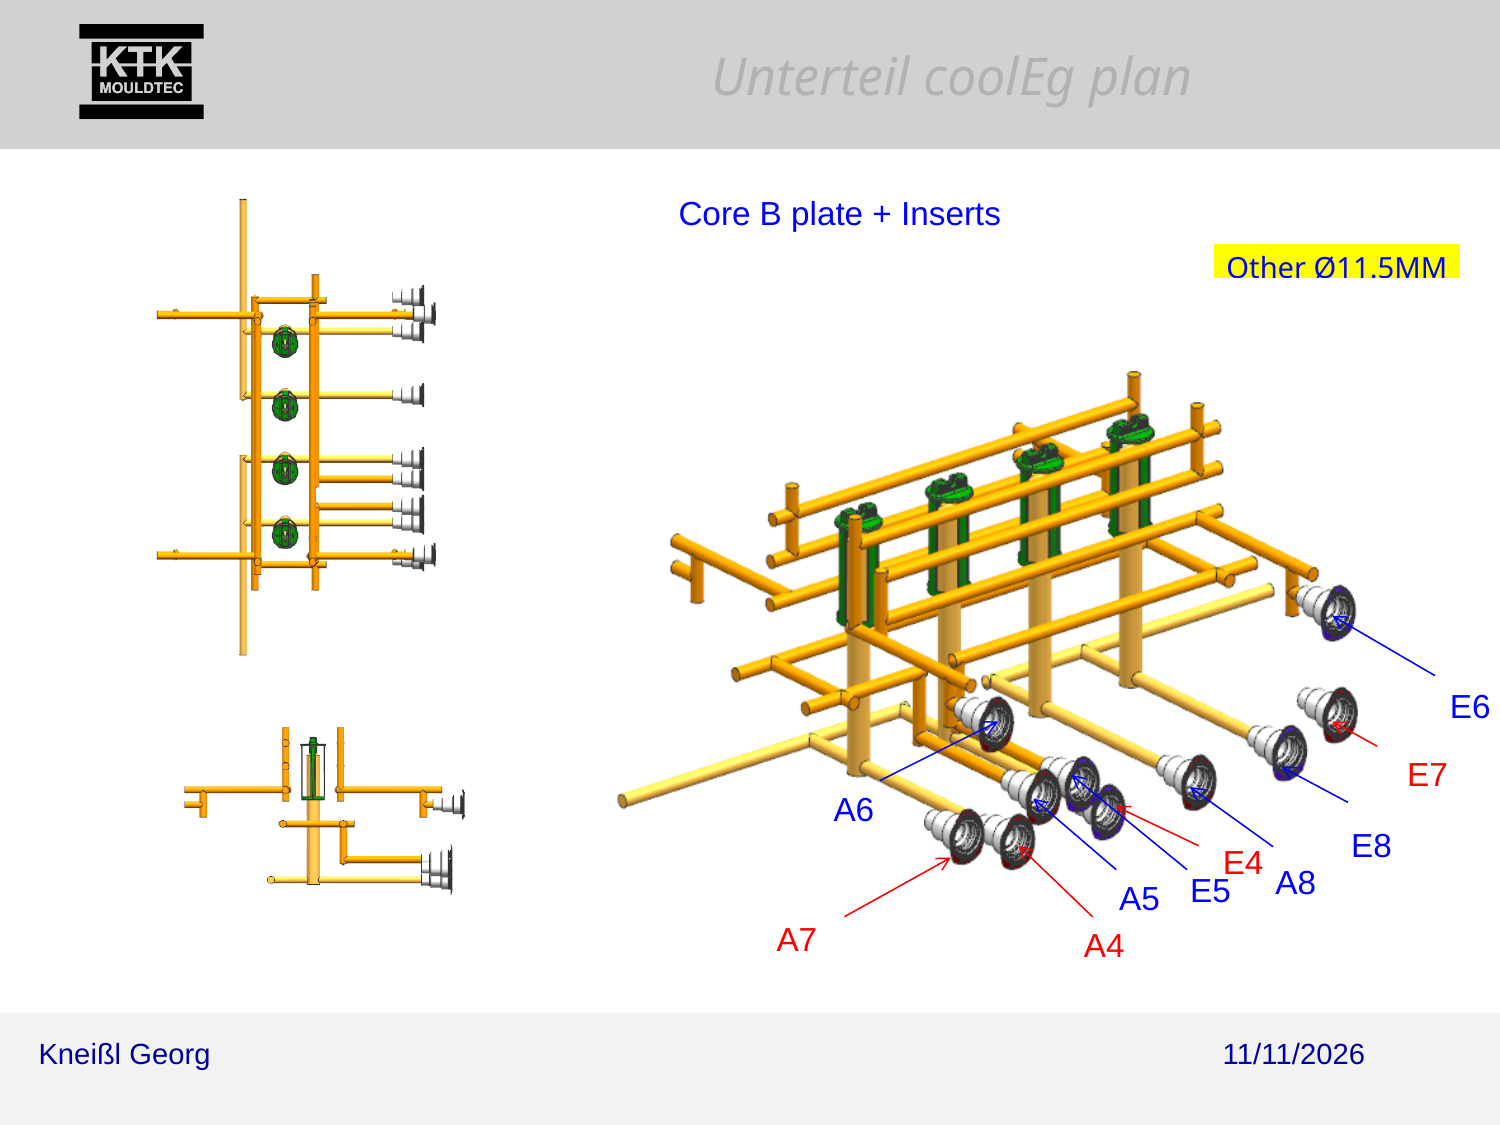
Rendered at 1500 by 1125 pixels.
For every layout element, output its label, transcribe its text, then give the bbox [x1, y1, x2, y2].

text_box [1192, 786, 1274, 847]
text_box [1332, 615, 1436, 676]
text_box Core B plate + Inserts [663, 184, 1017, 240]
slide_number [1118, 1027, 1470, 1106]
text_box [879, 721, 999, 781]
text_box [1033, 798, 1117, 870]
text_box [1192, 806, 1199, 847]
picture [100, 182, 1468, 978]
text_box Other Ø11.5MM [1211, 241, 1463, 277]
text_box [844, 857, 952, 917]
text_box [1018, 845, 1093, 918]
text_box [1281, 766, 1349, 803]
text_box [1332, 721, 1378, 747]
text_box E6 [1472, 677, 1500, 733]
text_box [1071, 774, 1188, 870]
